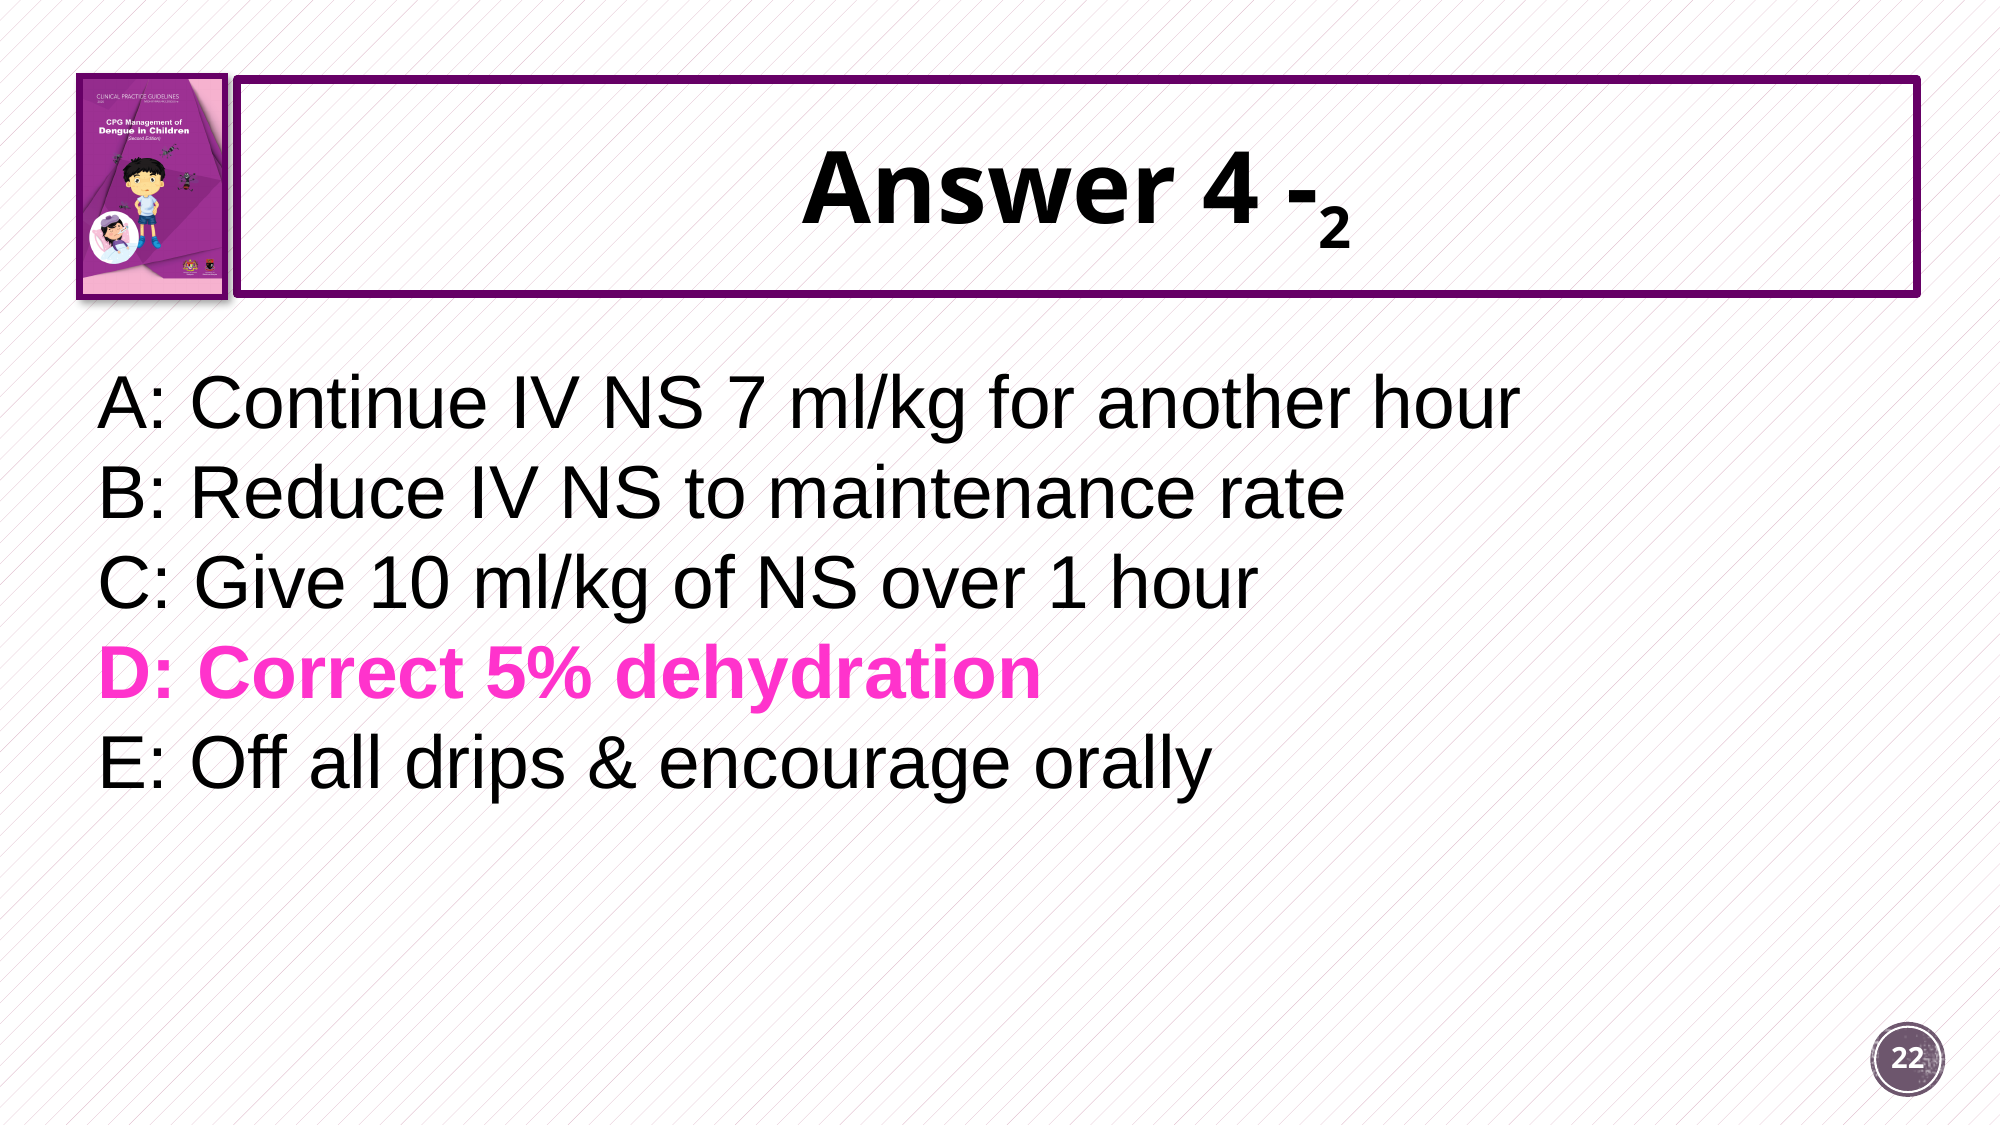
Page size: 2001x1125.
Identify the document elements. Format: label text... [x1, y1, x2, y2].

list A: Continue IV NS 7 ml/kg for another hour B: Reduce IV NS to maintenance rate C: Give 10 ml/kg of NS over 1 hour D: Correct 5% dehydration E: Off all drips & encourage orally [82, 346, 1918, 1029]
text_box Answer 4 -2 [237, 79, 1918, 294]
slide_number 22 [1855, 1028, 1961, 1089]
picture [83, 79, 222, 294]
